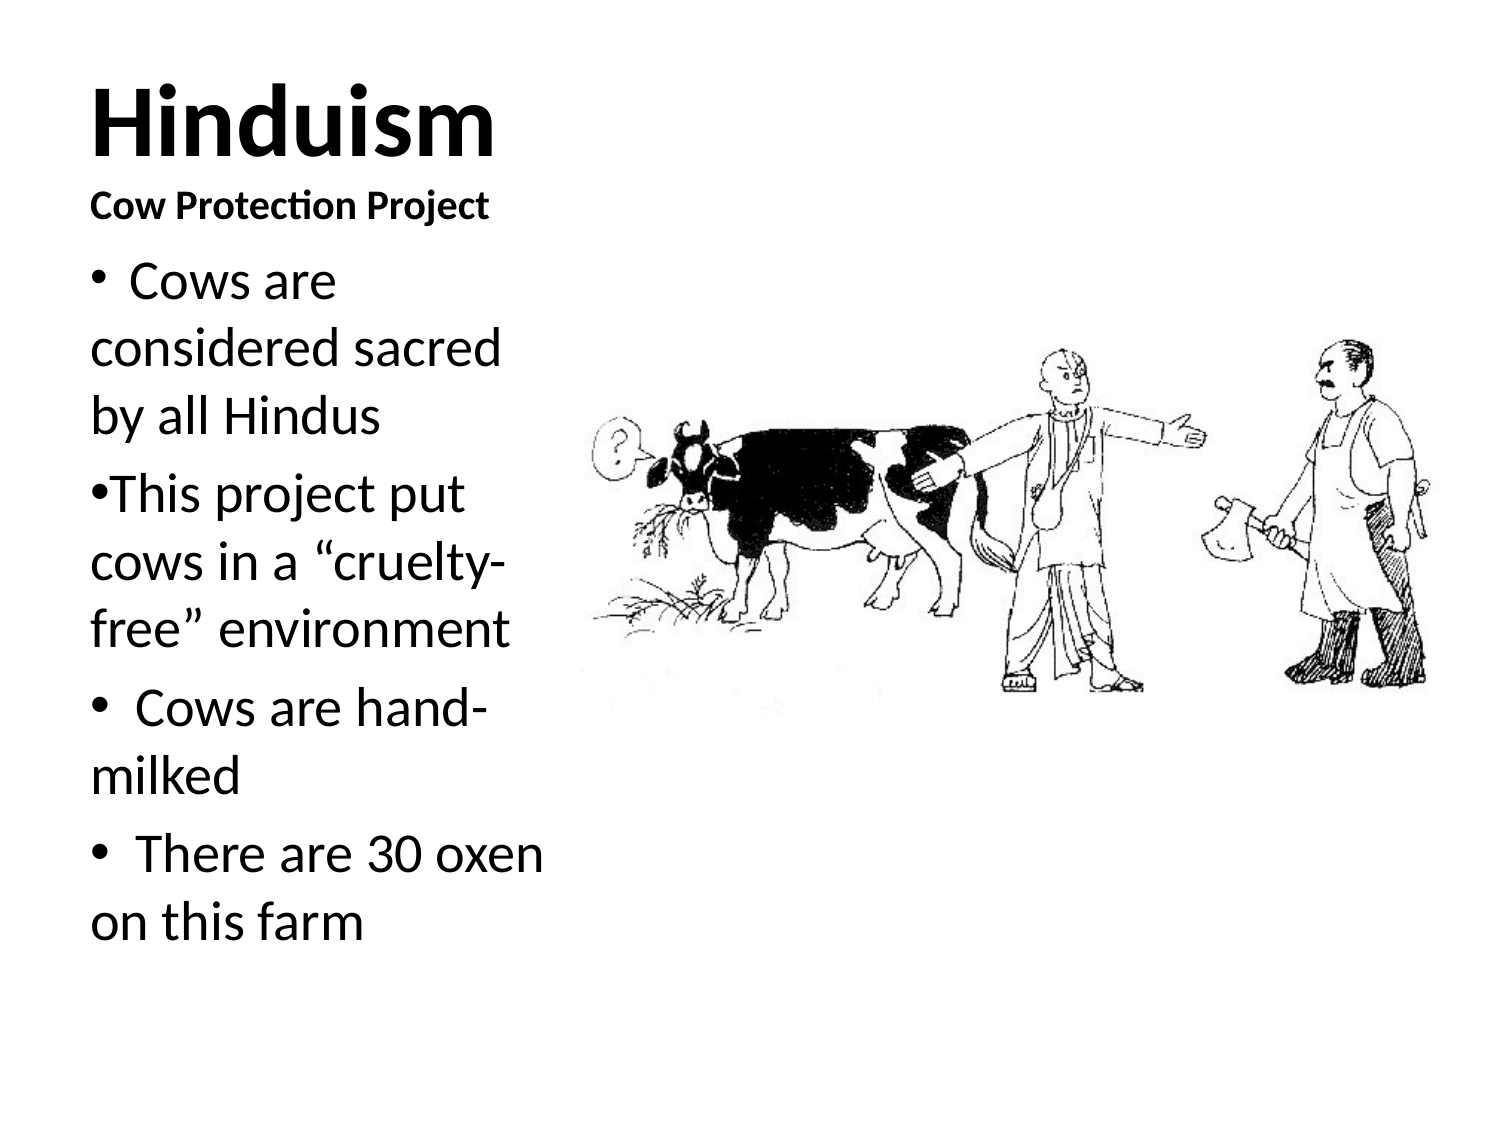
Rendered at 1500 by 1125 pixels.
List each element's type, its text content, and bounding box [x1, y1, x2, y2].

list Cows are considered sacred by all Hindus This project put cows in a “cruelty-free” environment Cows are hand-milked There are 30 oxen on this farm [74, 235, 569, 1006]
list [549, 337, 1481, 717]
title Hinduism Cow Protection Project [74, 44, 569, 235]
